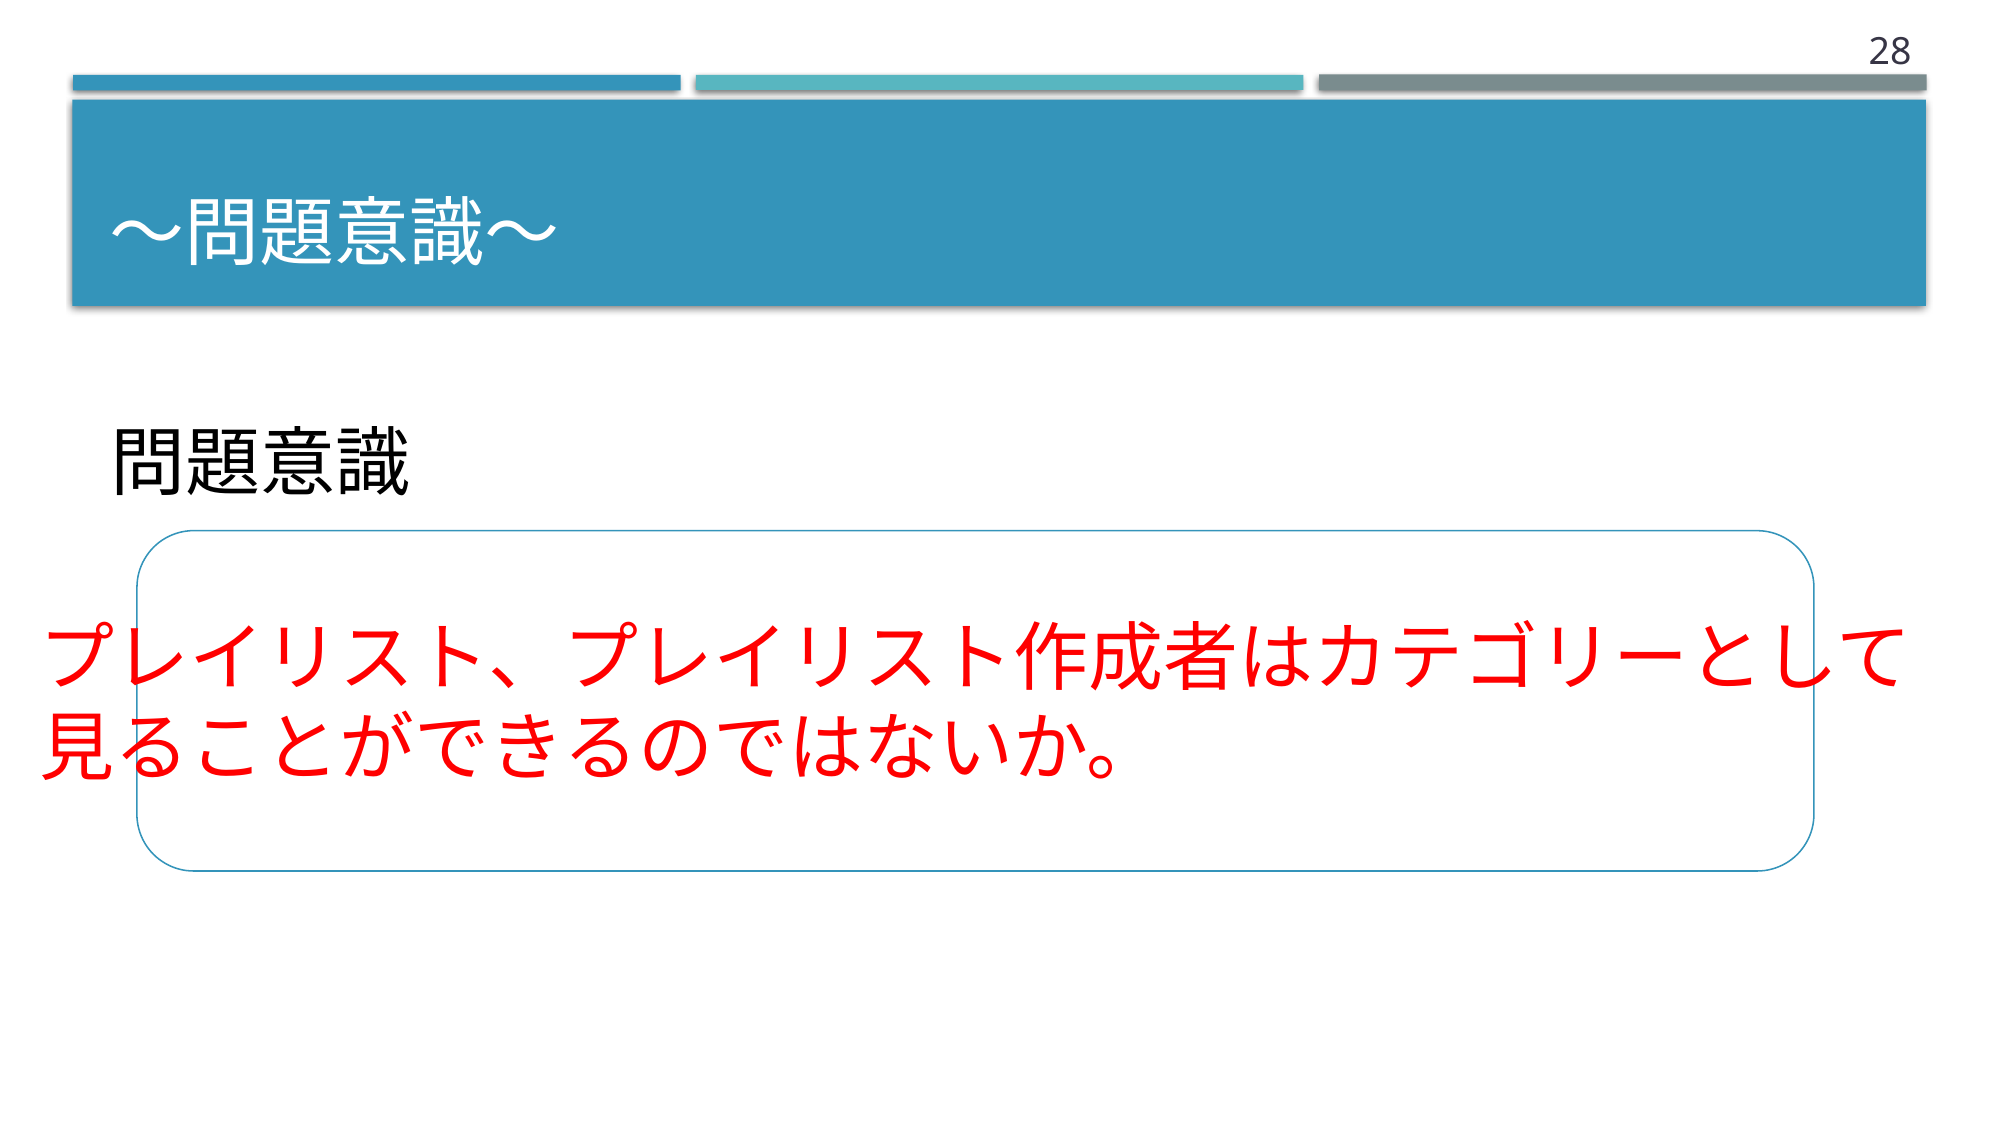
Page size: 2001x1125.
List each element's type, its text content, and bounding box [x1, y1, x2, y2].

text_box [136, 798, 1814, 872]
text_box [136, 530, 1814, 602]
slide_number 27 [1754, 22, 1927, 83]
title 〜問題意識〜 [94, 119, 1904, 282]
text_box プレイリスト、プレイリスト作成者はカテゴリーとして 見ることができるのではないか。 [25, 602, 1926, 798]
text_box 問題意識 [96, 407, 426, 513]
